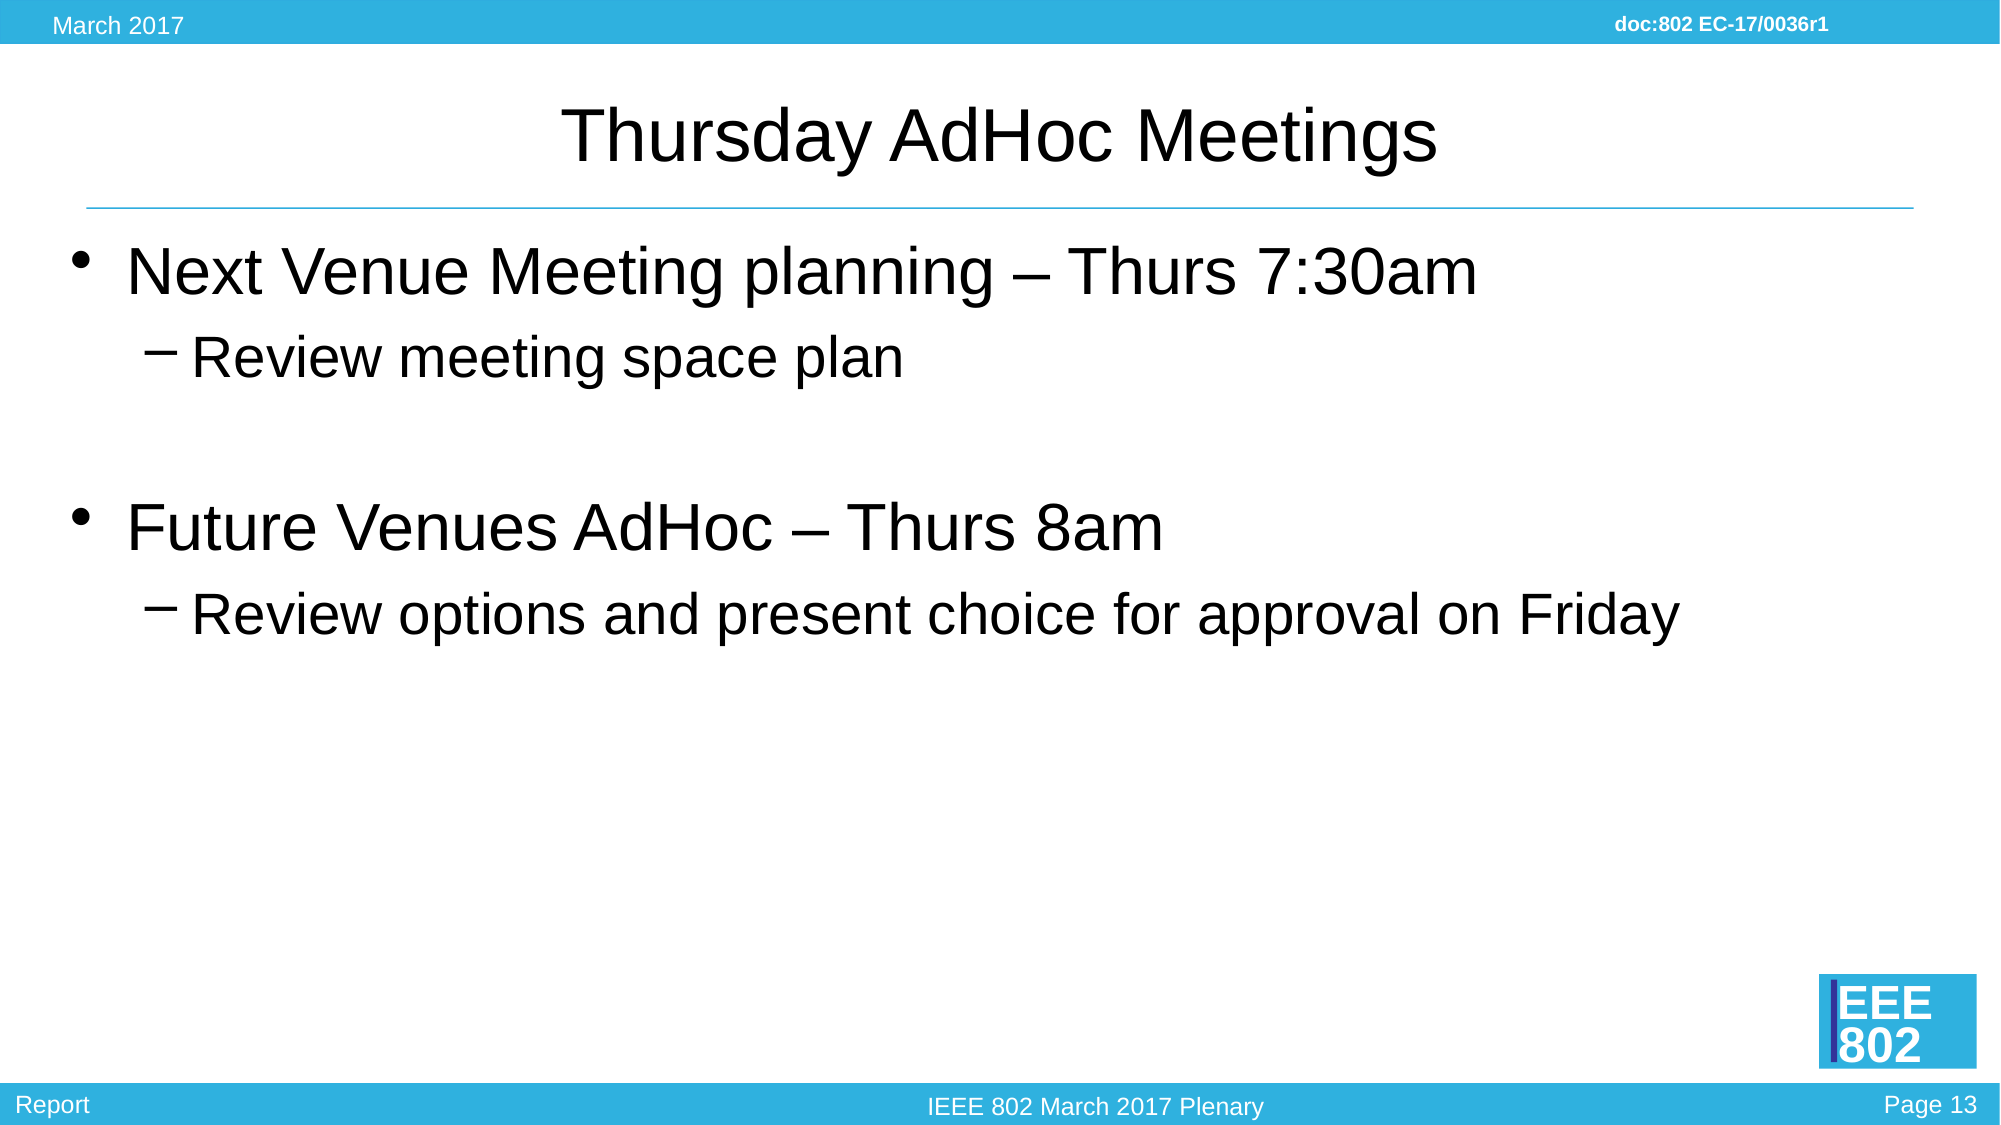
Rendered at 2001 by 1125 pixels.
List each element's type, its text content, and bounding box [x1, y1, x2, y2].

title Thursday AdHoc Meetings [99, 66, 1900, 197]
list Next Venue Meeting planning – Thurs 7:30am Review meeting space plan Future Venues AdHoc – Thurs 8am Review options and present choice for approval on Friday [54, 220, 1855, 963]
